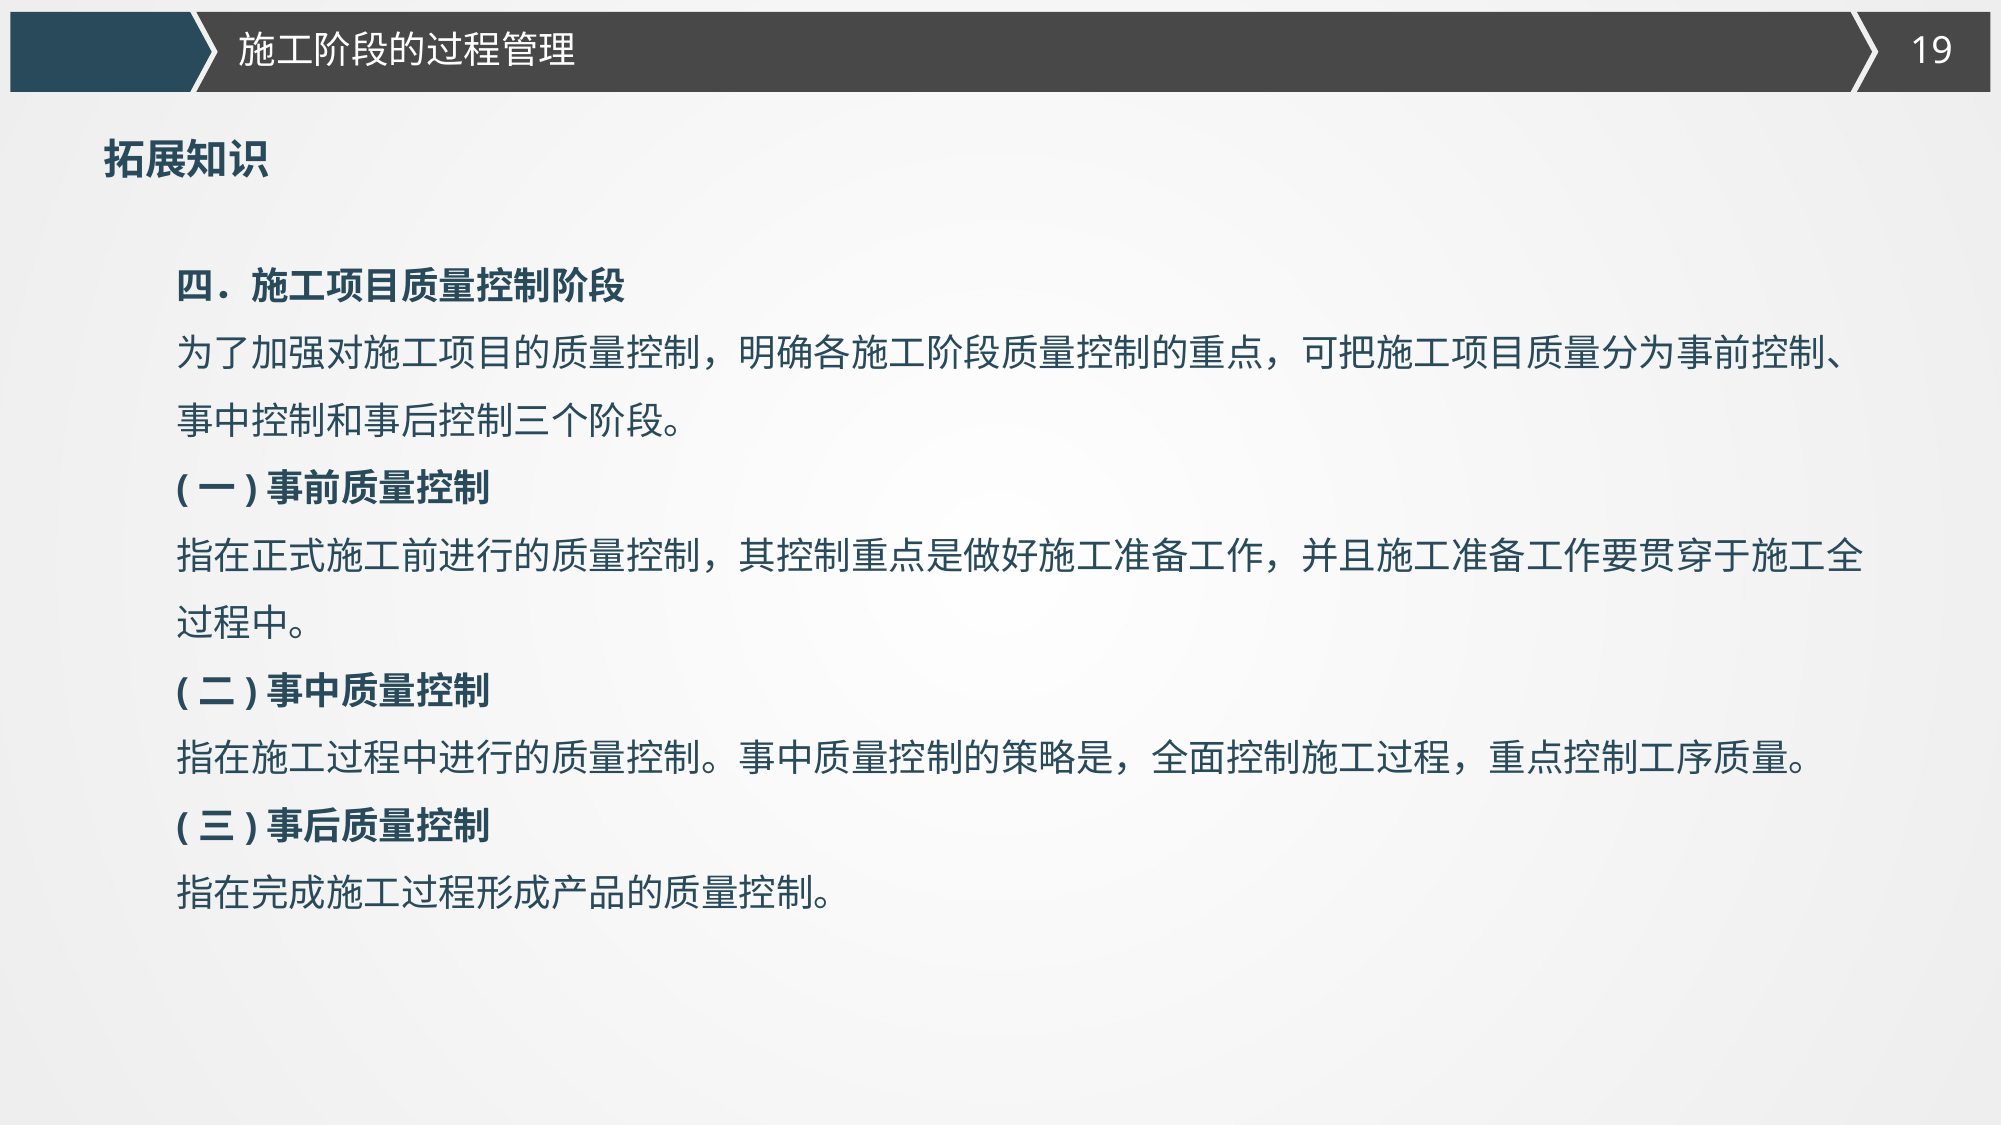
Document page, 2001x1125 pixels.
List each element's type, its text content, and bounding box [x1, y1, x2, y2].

text_box 拓展知识 [88, 125, 496, 190]
picture [0, 0, 2001, 1125]
text_box 四．施工项目质量控制阶段 为了加强对施工项目的质量控制，明确各施工阶段质量控制的重点，可把施工项目质量分为事前控制、事中控制和事后控制三个阶段。 (一)事前质量控制 指在正式施工前进行的质量控制，其控制重点是做好施工准备工作，并且施工准备工作要贯穿于施工全过程中。 (二)事中质量控制 指在施工过程中进行的质量控制。事中质量控制的策略是，全面控制施工过程，重点控制工序质量。 (三)事后质量控制 指在完成施工过程形成产品的质量控制。 [161, 231, 1887, 1034]
text_box 施工阶段的过程管理 [223, 19, 906, 169]
